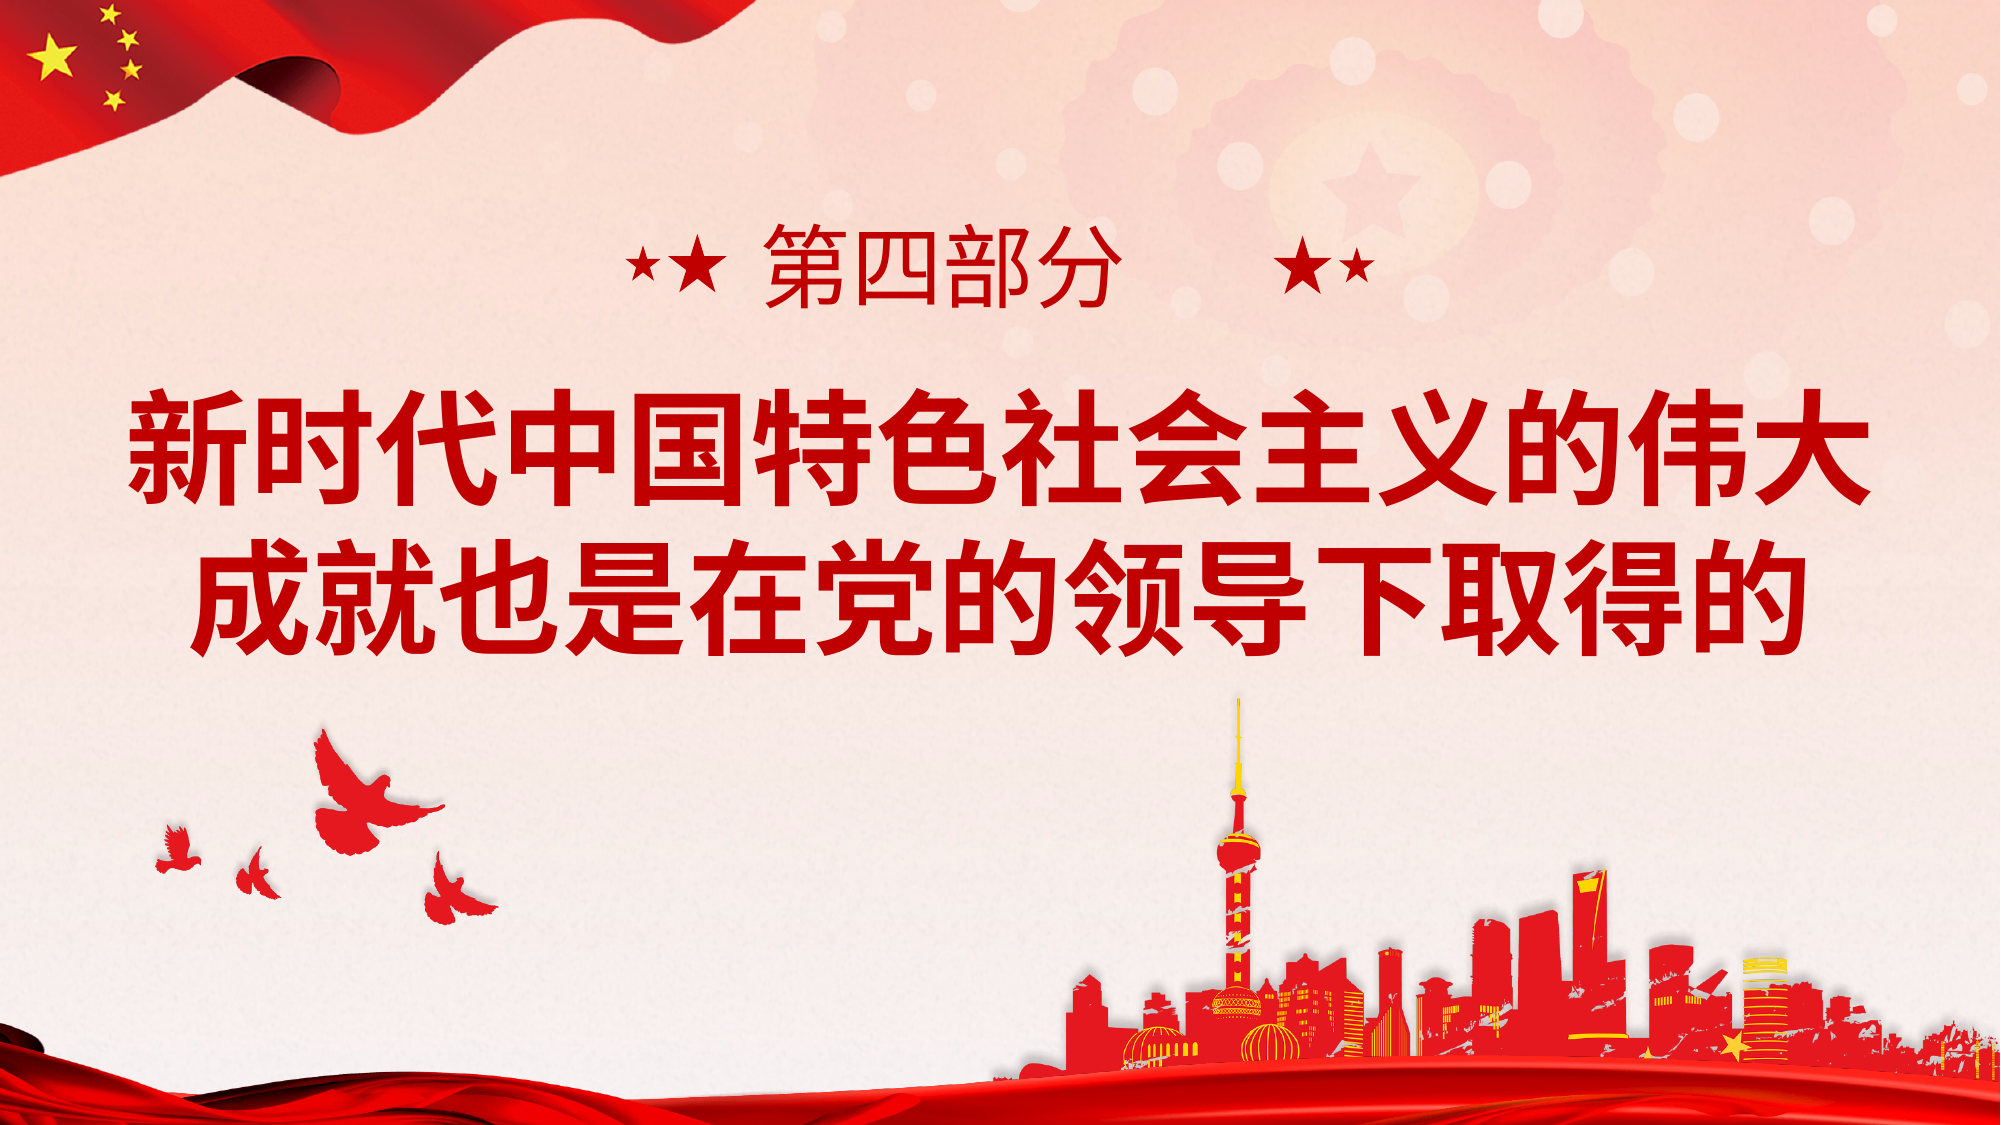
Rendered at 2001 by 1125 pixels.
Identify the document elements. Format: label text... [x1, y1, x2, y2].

picture [120, 717, 505, 943]
text_box 新时代中国特色社会主义的伟大成就也是在党的领导下取得的 [87, 433, 1913, 608]
picture [0, 647, 2000, 1125]
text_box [1273, 235, 1375, 295]
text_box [625, 233, 727, 293]
picture [0, 0, 868, 213]
text_box 第四部分 [744, 202, 1256, 328]
